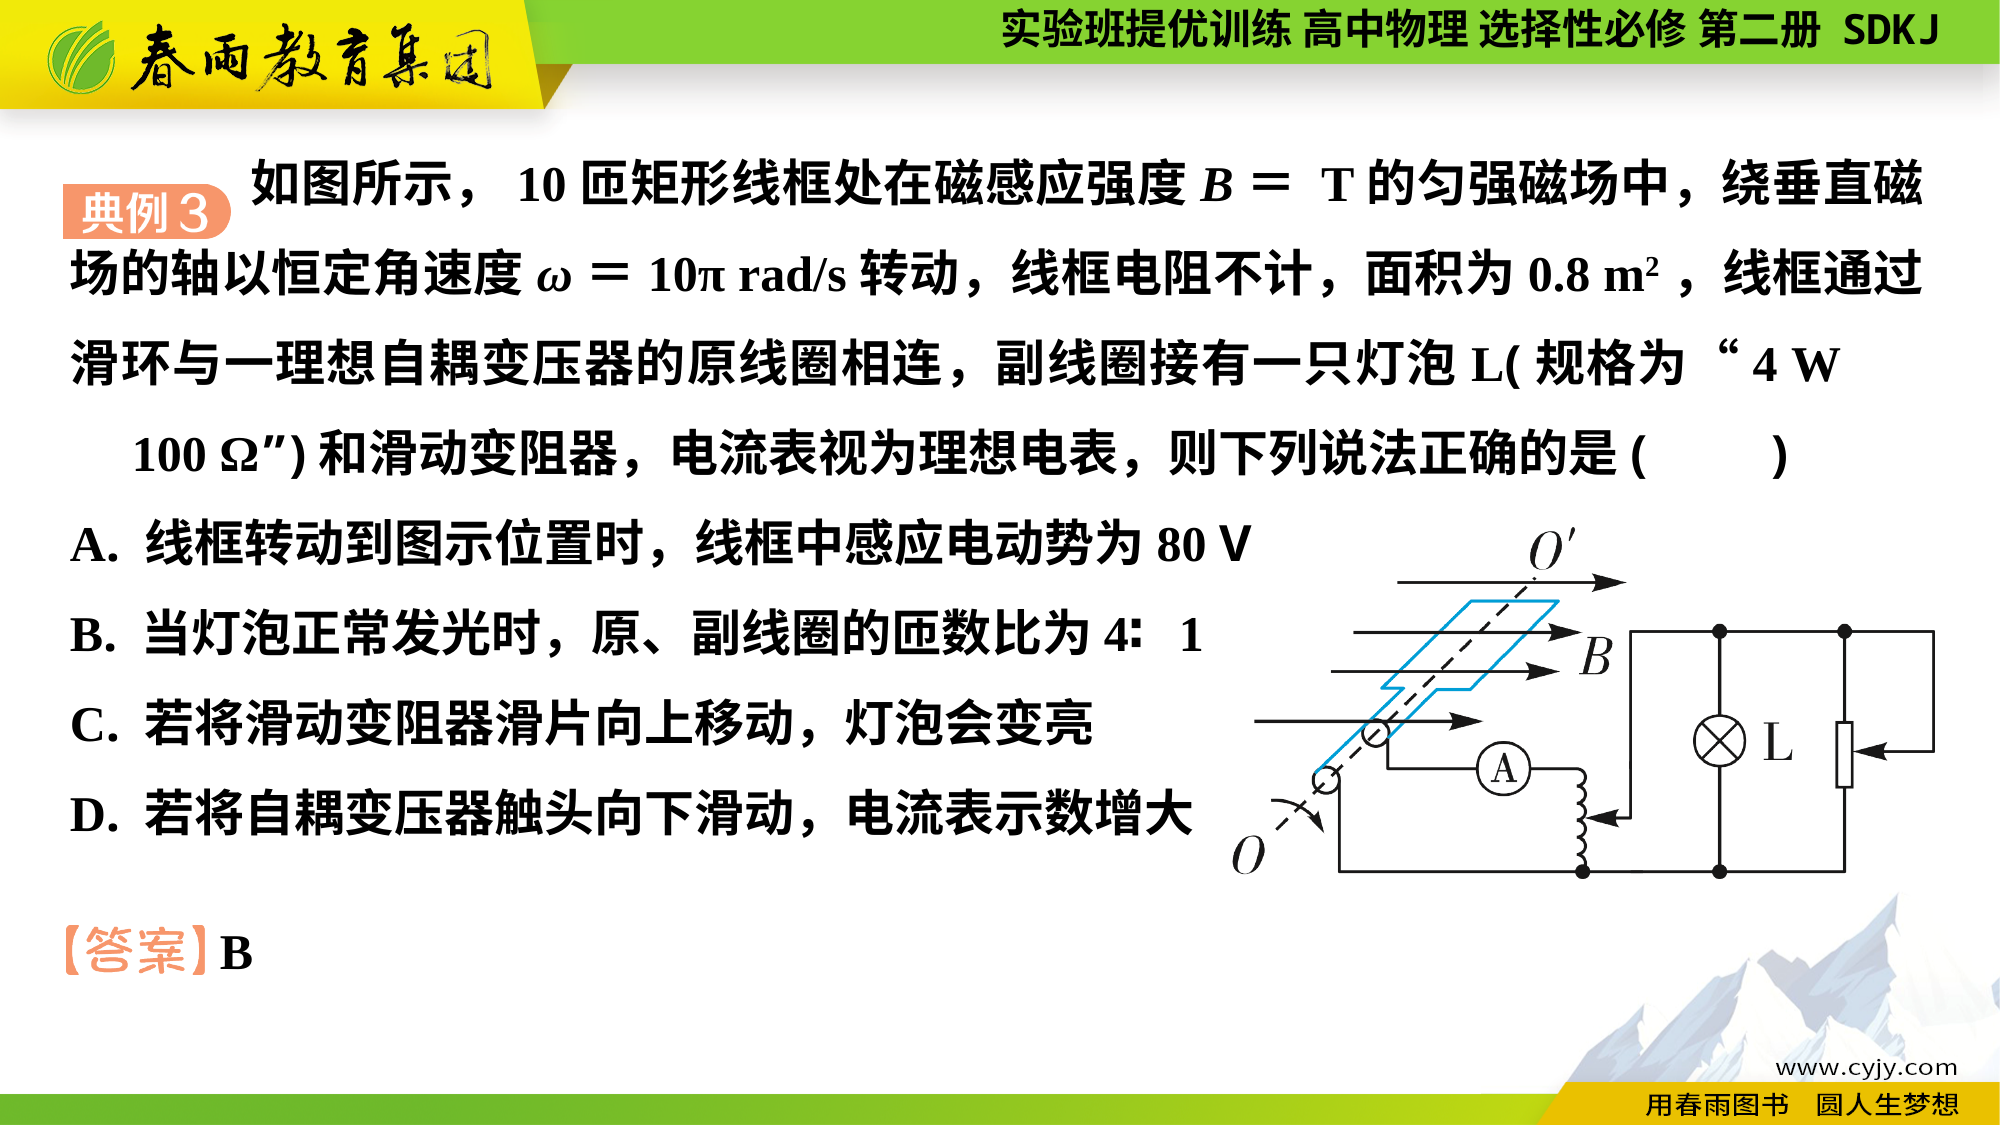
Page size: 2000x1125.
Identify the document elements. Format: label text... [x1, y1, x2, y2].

text_box B [205, 911, 269, 987]
picture [0, 0, 2000, 1125]
